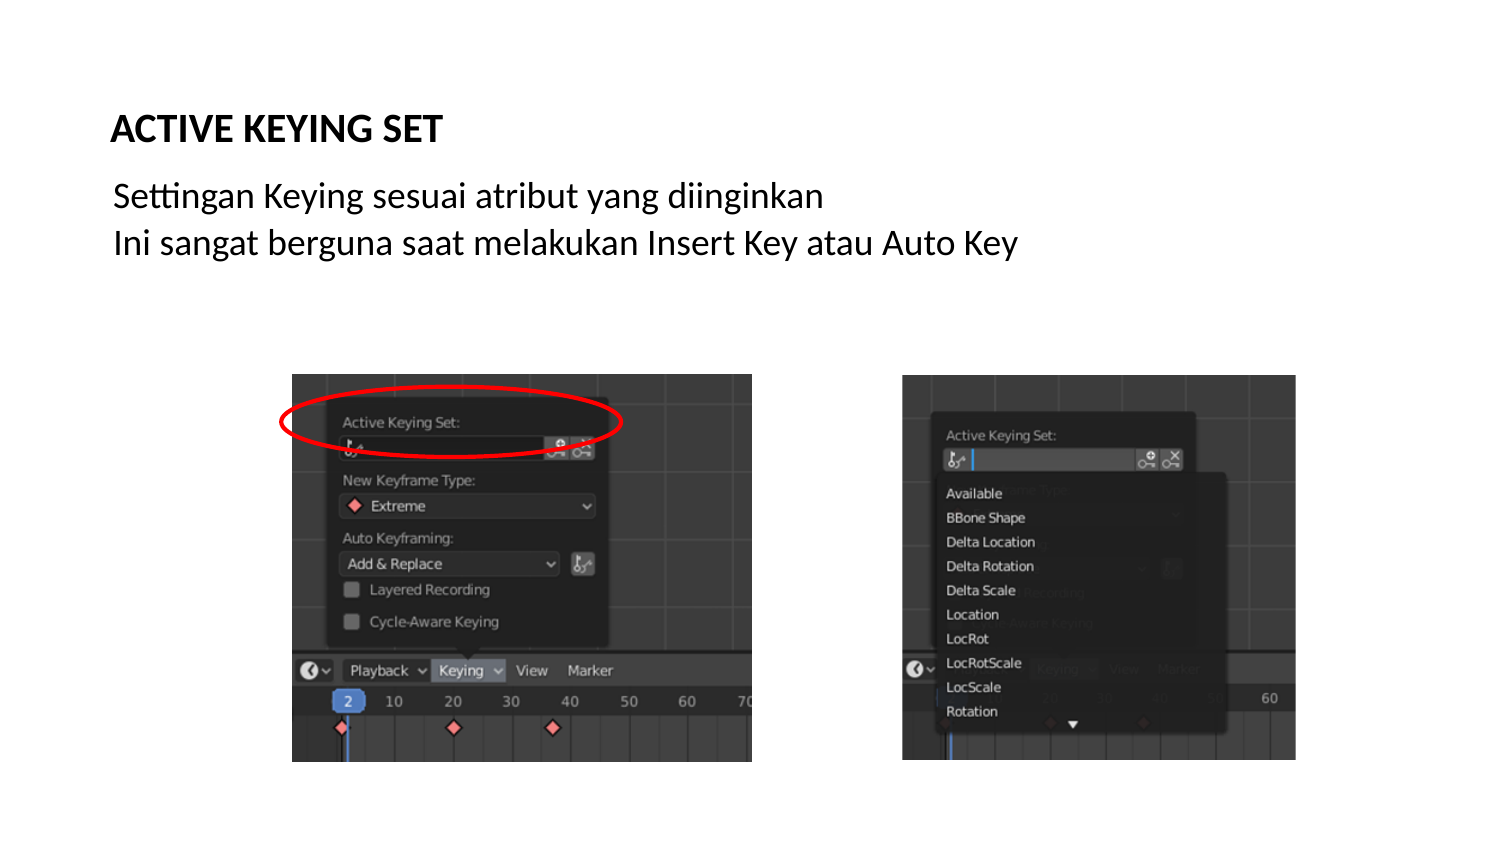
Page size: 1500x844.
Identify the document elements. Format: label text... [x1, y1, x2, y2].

text_box [279, 410, 287, 434]
picture [902, 374, 1296, 760]
picture [292, 374, 752, 762]
text_box Settingan Keying sesuai atribut yang diinginkan [98, 163, 840, 210]
text_box ACTIVE KEYING SET [95, 93, 459, 159]
text_box Ini sangat berguna saat melakukan Insert Key atau Auto Key [98, 210, 1035, 271]
